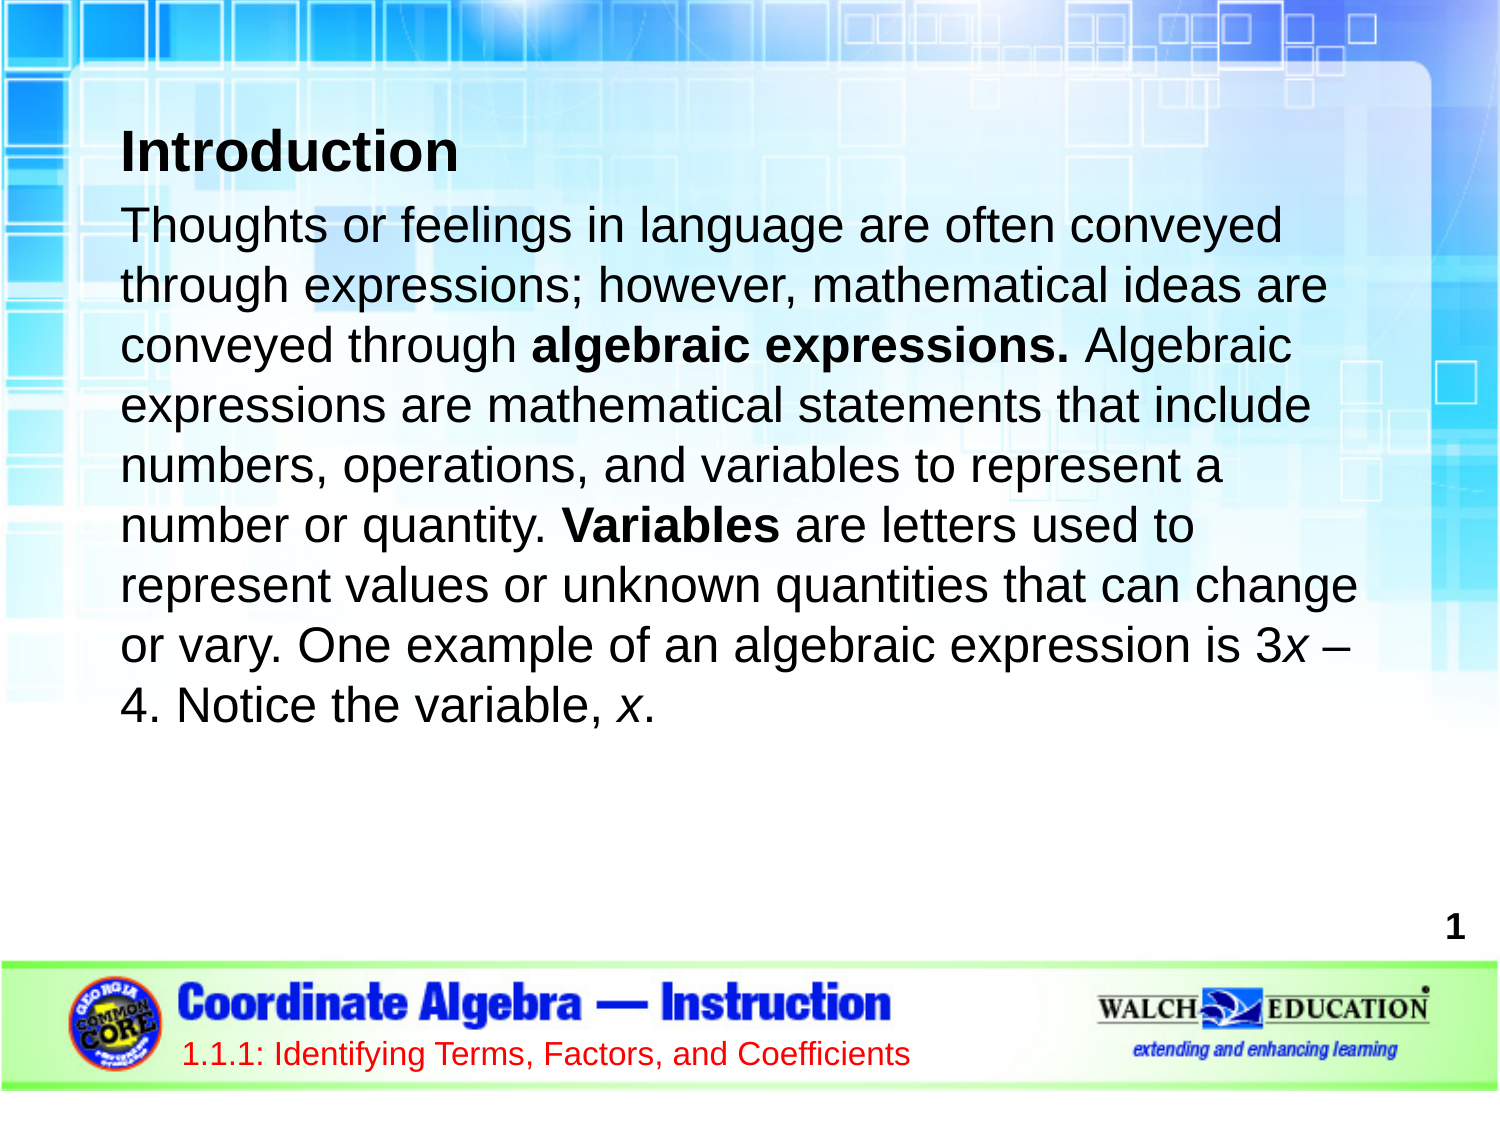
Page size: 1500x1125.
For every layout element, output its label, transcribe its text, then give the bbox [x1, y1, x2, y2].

picture [1, 0, 1500, 1091]
slide_number 1 [1361, 901, 1481, 949]
list 1.1.1: Identifying Terms, Factors, and Coefficients [166, 1024, 1074, 1069]
subtitle Introduction Thoughts or feelings in language are often conveyed through expressions; however, mathematical ideas are conveyed through algebraic expressions. Algebraic expressions are mathematical statements that include numbers, operations, and variables to represent a number or quantity. Variables are letters used to represent values or unknown quantities that can change or vary. One example of an algebraic expression is 3x – 4. Notice the variable, x. [105, 105, 1394, 925]
